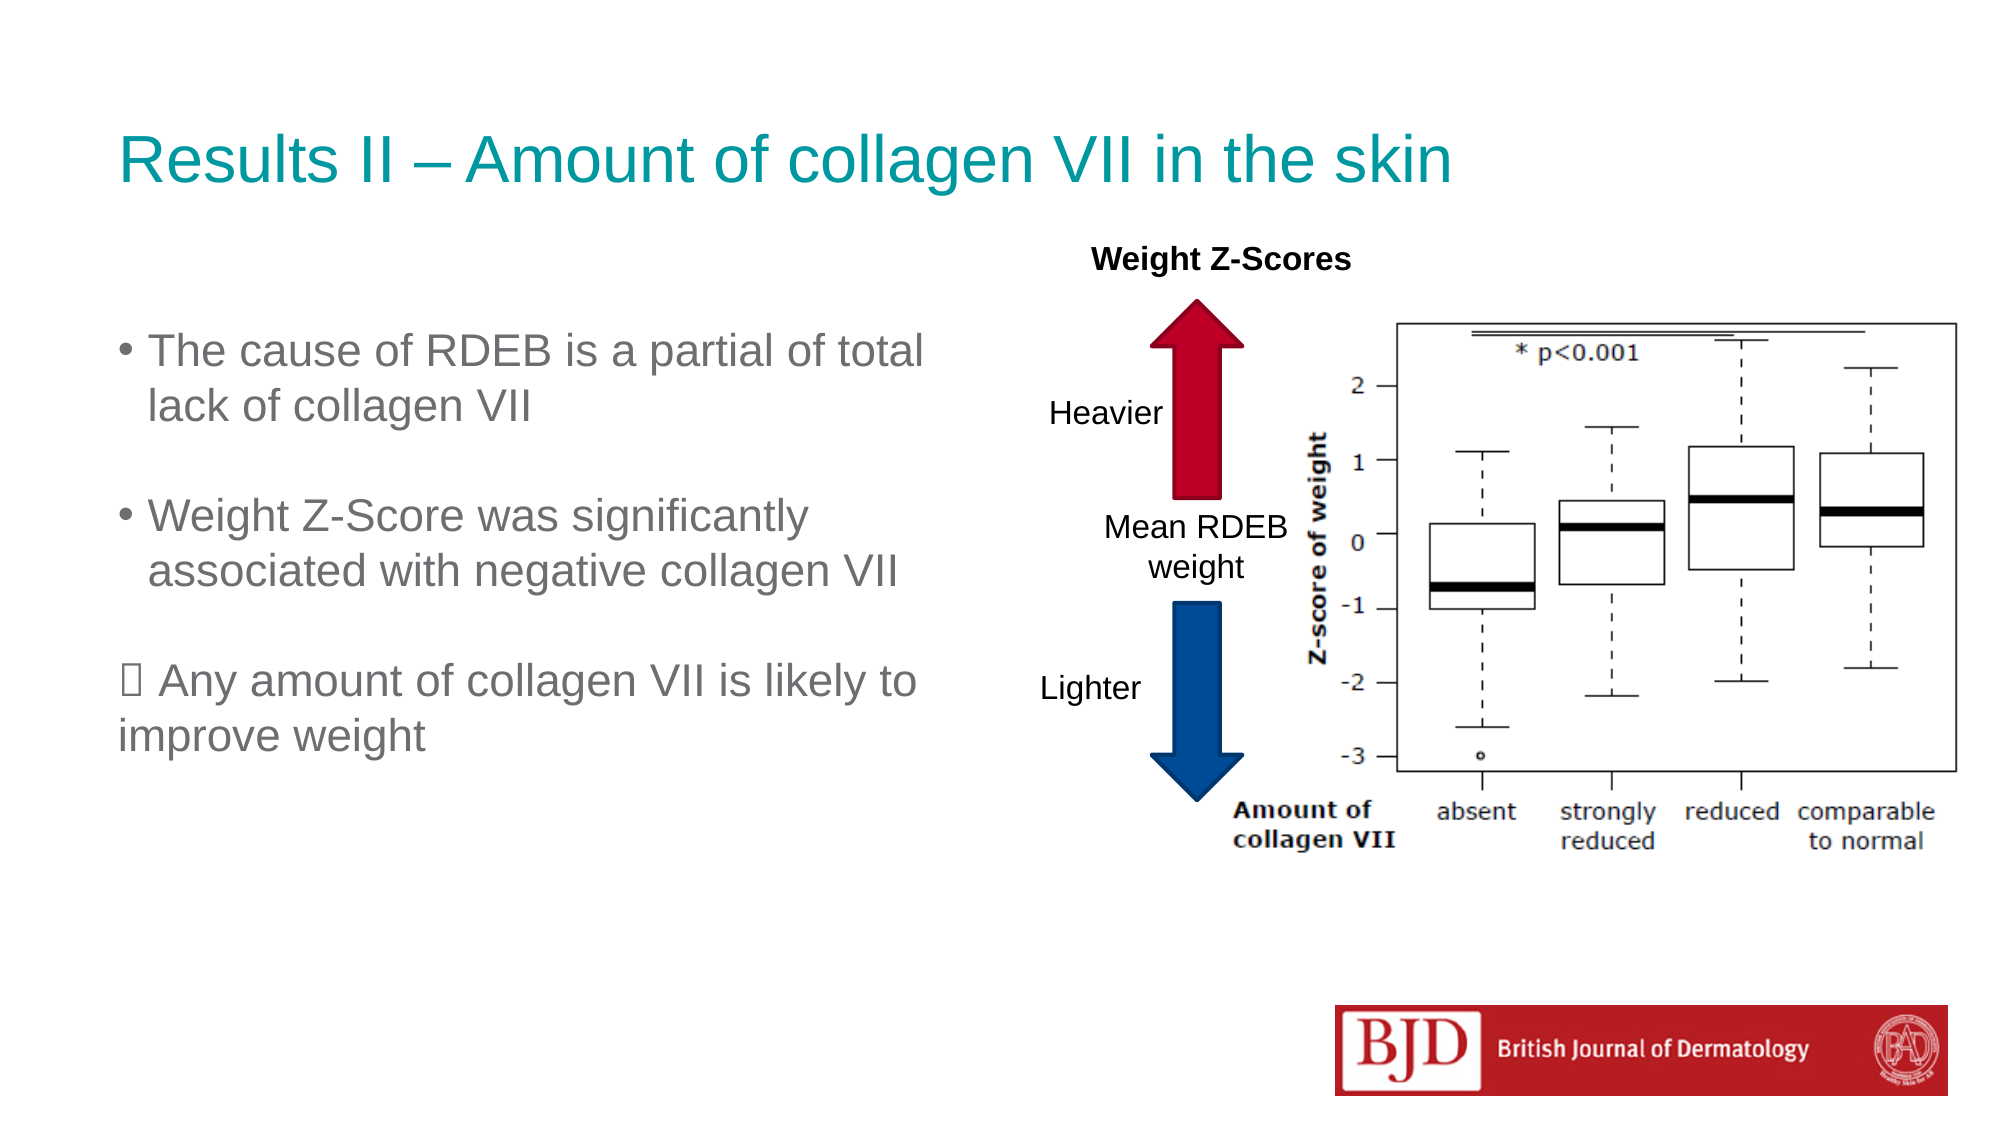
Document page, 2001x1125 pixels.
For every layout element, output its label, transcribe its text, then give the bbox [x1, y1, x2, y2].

title Results II – Amount of collagen VII in the skin [118, 113, 1953, 197]
picture [1335, 1005, 1948, 1096]
list The cause of RDEB is a partial of total lack of collagen VII Weight Z-Score was significantly associated with negative collagen VII  Any amount of collagen VII is likely to improve weight [117, 320, 1000, 950]
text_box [1024, 229, 1977, 884]
